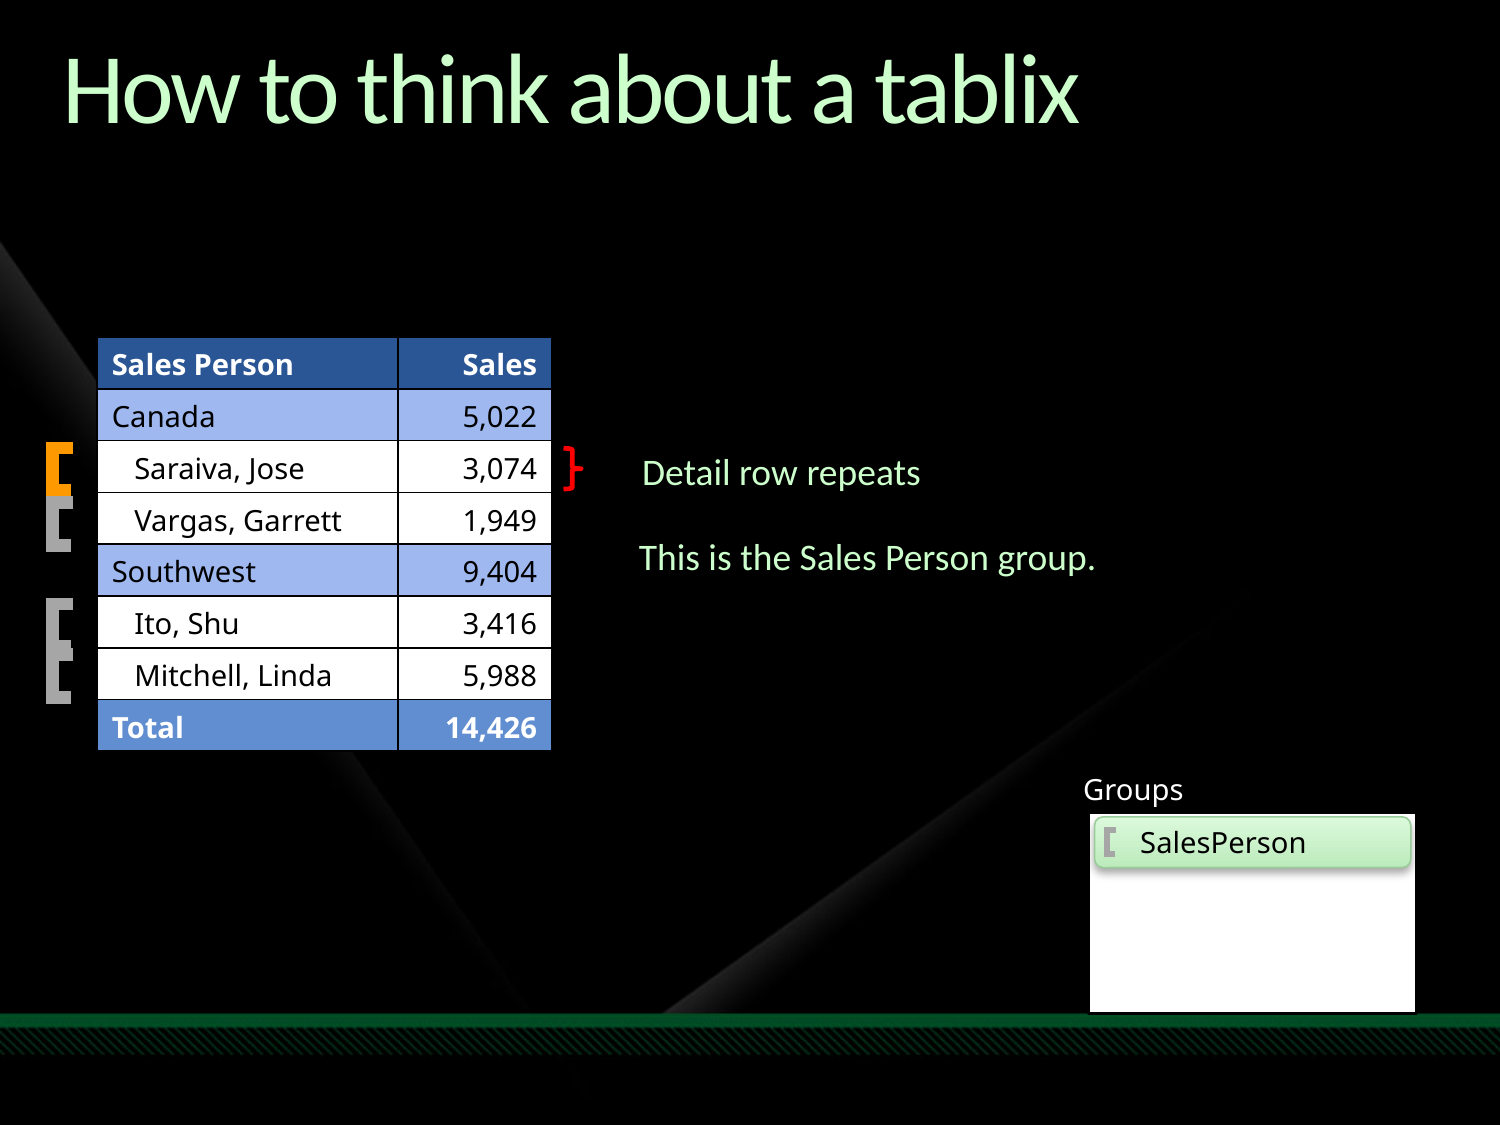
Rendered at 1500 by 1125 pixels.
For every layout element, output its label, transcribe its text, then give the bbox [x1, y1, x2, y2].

title How to think about a tablix [62, 37, 1438, 147]
table_cell 5,988 [399, 649, 551, 699]
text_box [563, 440, 939, 497]
table_cell Vargas, Garrett [98, 493, 397, 543]
table_cell Southwest [98, 545, 397, 595]
table_header Sales [399, 338, 551, 388]
table_cell 3,416 [399, 597, 551, 647]
table_cell Total [98, 700, 397, 750]
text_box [1094, 816, 1412, 868]
table_cell Saraiva, Jose [98, 441, 397, 492]
table_cell 5,022 [399, 390, 551, 440]
table_cell 14,426 [399, 700, 551, 750]
table_cell 3,074 [399, 441, 551, 492]
text_box [1084, 808, 1421, 1018]
text_box Groups [1068, 764, 1199, 814]
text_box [52, 447, 74, 698]
text_box This is the Sales Person group. [624, 531, 1263, 587]
table_cell Canada [98, 390, 397, 440]
table_cell Ito, Shu [98, 597, 397, 647]
table_header Sales Person [98, 338, 397, 388]
picture [0, 0, 1500, 1125]
table_cell 9,404 [399, 545, 551, 595]
table_cell Mitchell, Linda [98, 649, 397, 699]
table_cell 1,949 [399, 493, 551, 543]
